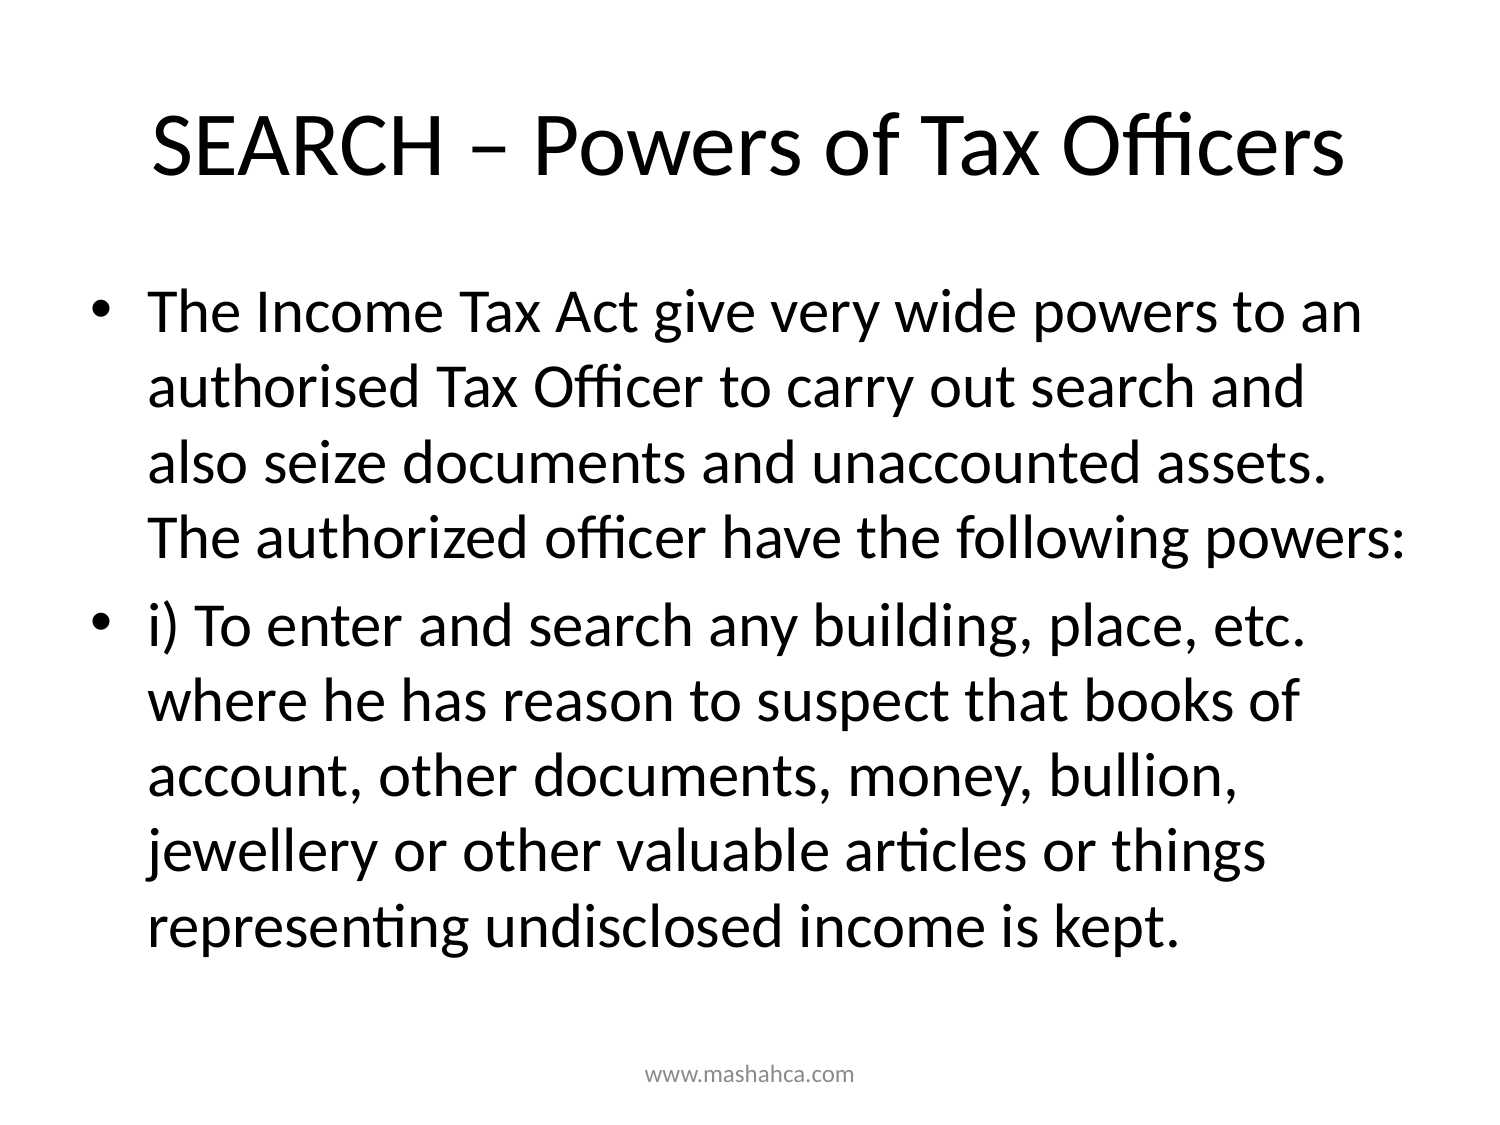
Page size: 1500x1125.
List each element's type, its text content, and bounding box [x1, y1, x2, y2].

footer www.mashahca.com [512, 1042, 988, 1103]
list The Income Tax Act give very wide powers to an authorised Tax Officer to carry out search and also seize documents and unaccounted assets. The authorized officer have the following powers: i) To enter and search any building, place, etc. where he has reason to suspect that books of account, other documents, money, bullion, jewellery or other valuable articles or things representing undisclosed income is kept. [75, 262, 1425, 1005]
title SEARCH – Powers of Tax Officers [75, 45, 1425, 233]
